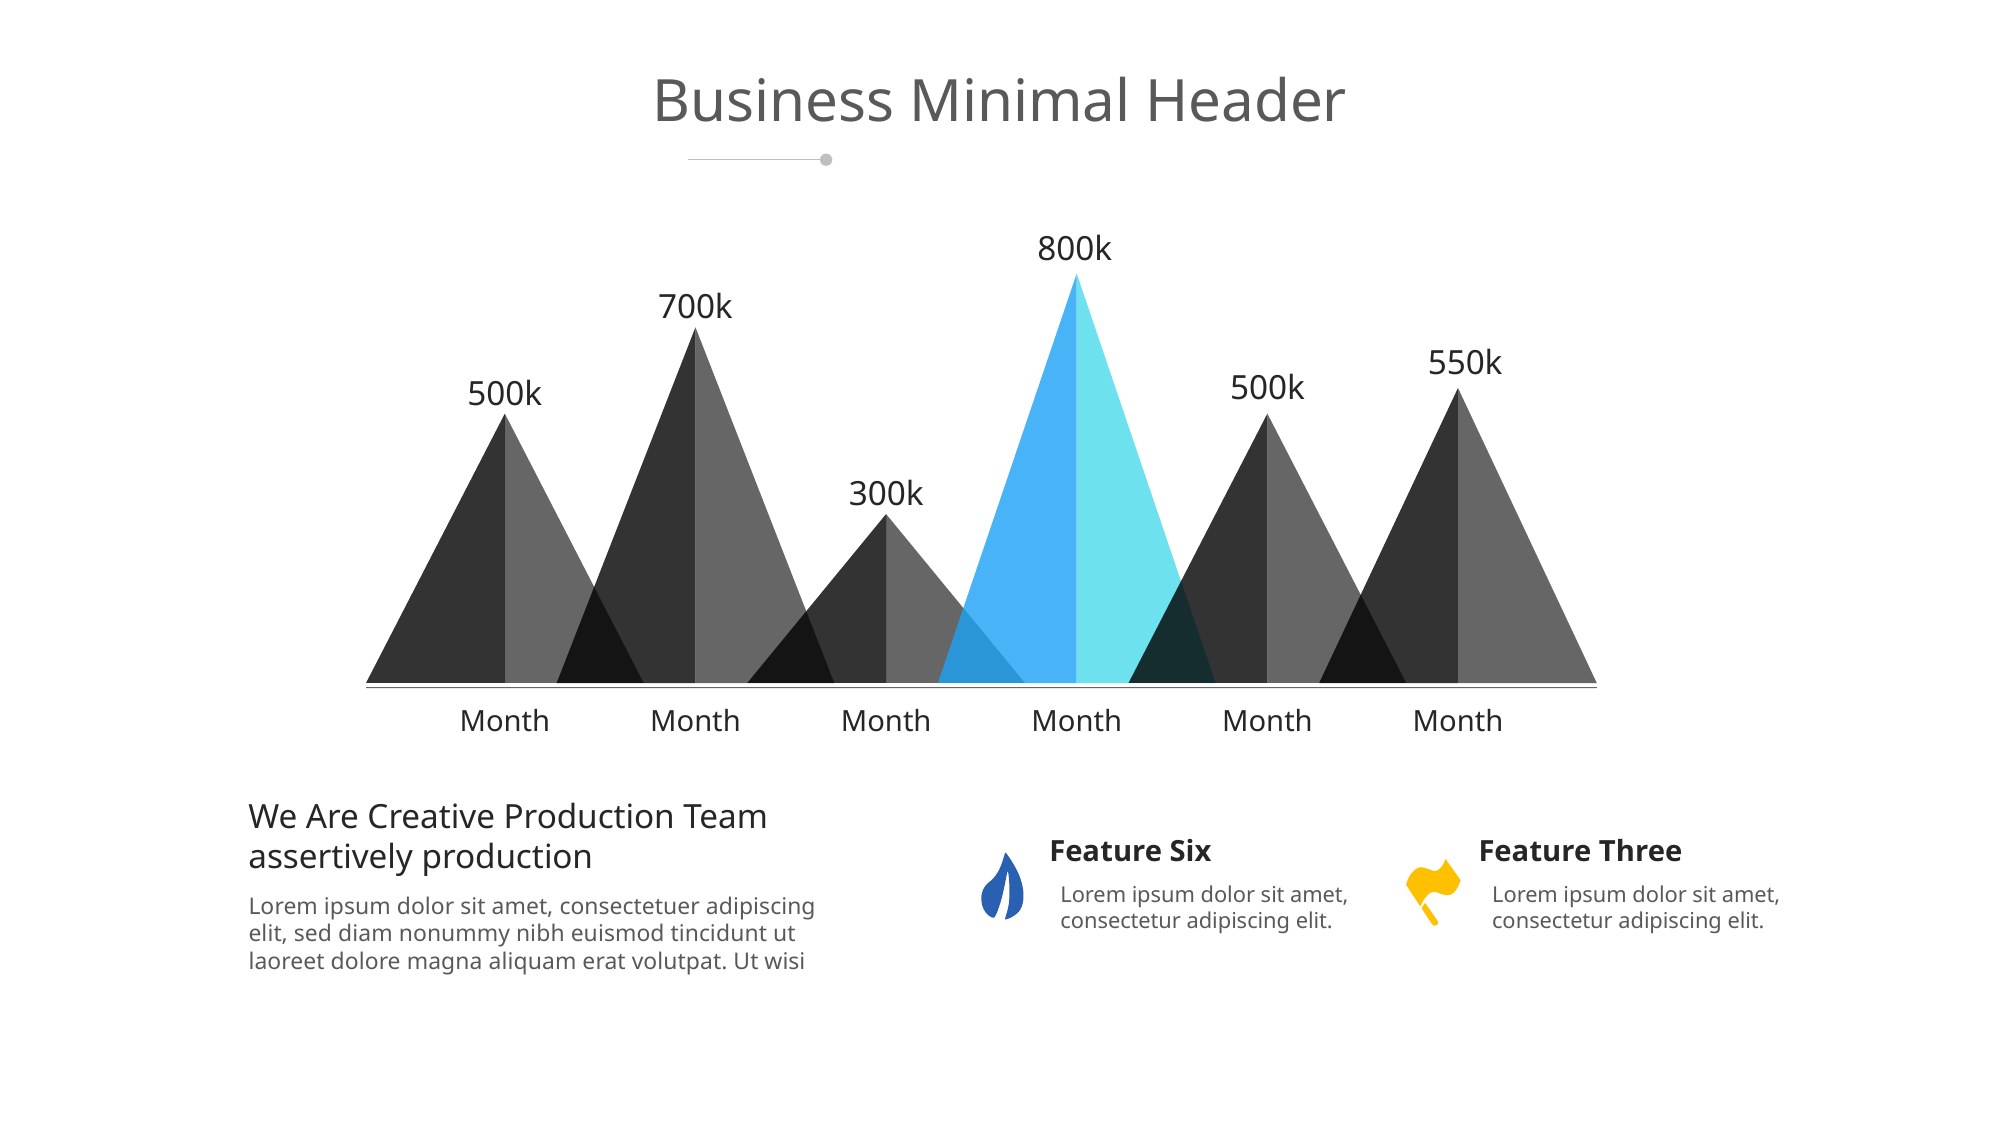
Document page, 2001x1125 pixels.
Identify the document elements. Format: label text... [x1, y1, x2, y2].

text_box Lorem ipsum dolor sit amet, consectetur adipiscing elit. [1477, 872, 1868, 940]
text_box Lorem ipsum dolor sit amet, consectetur adipiscing elit. [1045, 872, 1437, 940]
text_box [233, 788, 886, 983]
text_box Feature Three [1463, 824, 1698, 875]
text_box Business Minimal Header [638, 55, 1362, 141]
text_box [981, 852, 1024, 920]
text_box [366, 219, 1597, 746]
text_box [1406, 858, 1461, 926]
text_box Feature Six [1034, 824, 1227, 875]
